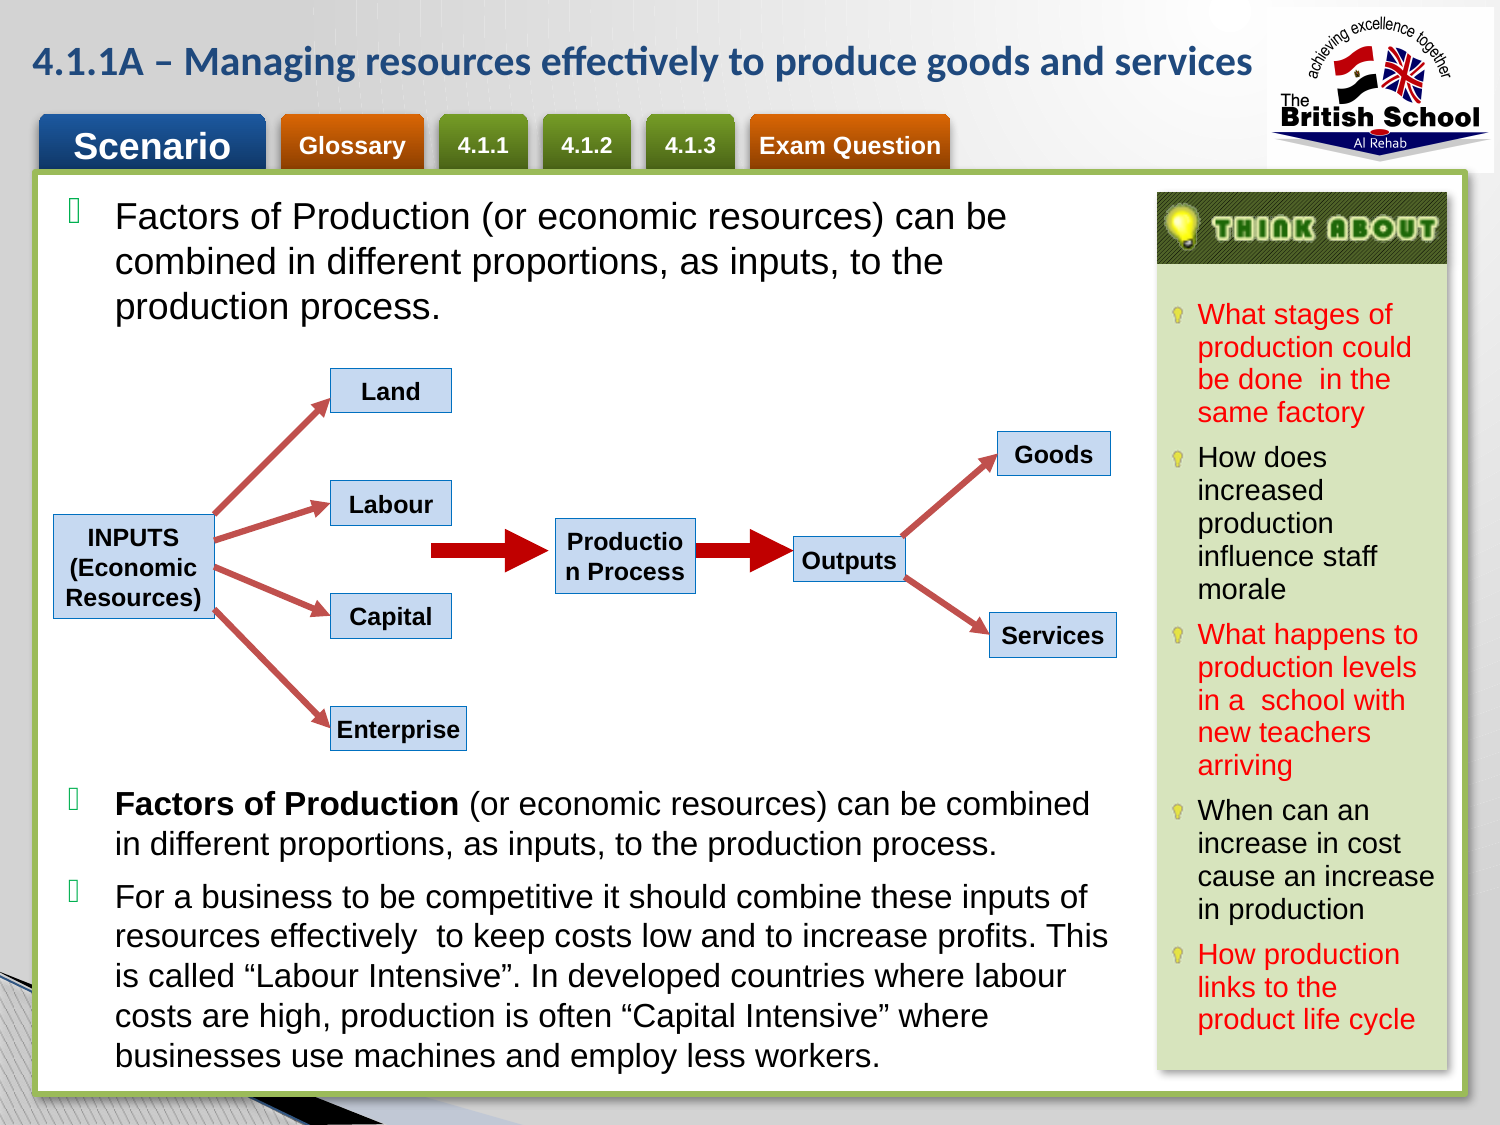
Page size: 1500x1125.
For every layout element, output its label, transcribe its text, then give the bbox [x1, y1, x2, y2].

picture [1168, 943, 1186, 965]
text_box Factors of Production (or economic resources) can be combined in different proportions, as inputs, to the production process. For a business to be competitive it should combine these inputs of resources effectively to keep costs low and to increase profits. This is called “Labour Intensive”. In developed countries where labour costs are high, production is often “Capital Intensive” where businesses use machines and employ less workers. [53, 775, 1140, 1082]
picture [1168, 800, 1186, 821]
picture [1168, 623, 1186, 645]
picture [1168, 303, 1186, 325]
title 4.1.1A – Managing resources effectively to produce goods and services [17, 7, 1294, 110]
picture [1163, 200, 1443, 256]
table_header [1157, 192, 1447, 208]
picture [281, 1114, 303, 1125]
picture [1267, 7, 1495, 173]
table_cell What stages of production could be done in the same factory How does increased production influence staff morale What happens to production levels in a school with new teachers arriving When can an increase in cost cause an increase in production How production links to the product life cycle [1157, 264, 1447, 1070]
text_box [52, 367, 1117, 752]
text_box Factors of Production (or economic resources) can be combined in different proportions, as inputs, to the production process. [53, 184, 1140, 335]
picture [1168, 447, 1186, 469]
